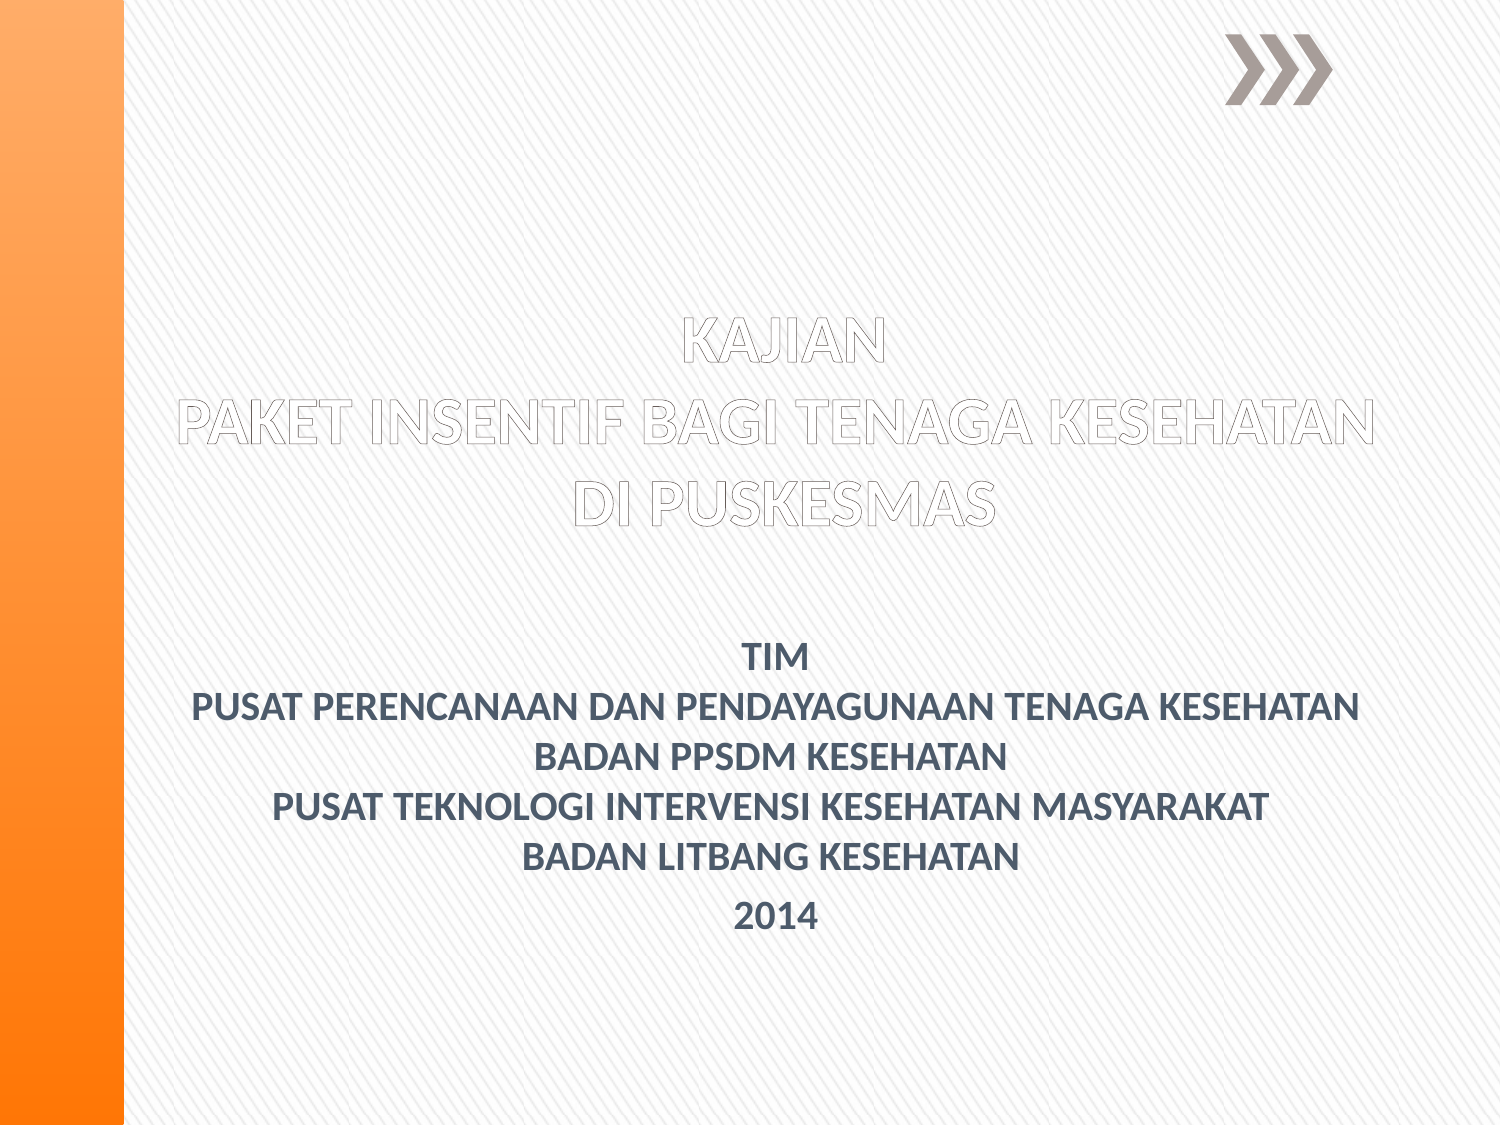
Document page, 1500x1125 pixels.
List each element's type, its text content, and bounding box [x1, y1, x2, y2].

subtitle TIM PUSAT PERENCANAAN DAN PENDAYAGUNAAN TENAGA KESEHATAN BADAN PPSDM KESEHATAN PUSAT TEKNOLOGI INTERVENSI KESEHATAN MASYARAKAT BADAN LITBANG KESEHATAN 2014 [163, 621, 1388, 912]
title KAJIAN PAKET INSENTIF BAGI TENAGA KESEHATAN DI PUSKESMAS [152, 231, 1417, 547]
table_cell 1 [0, 281, 123, 285]
